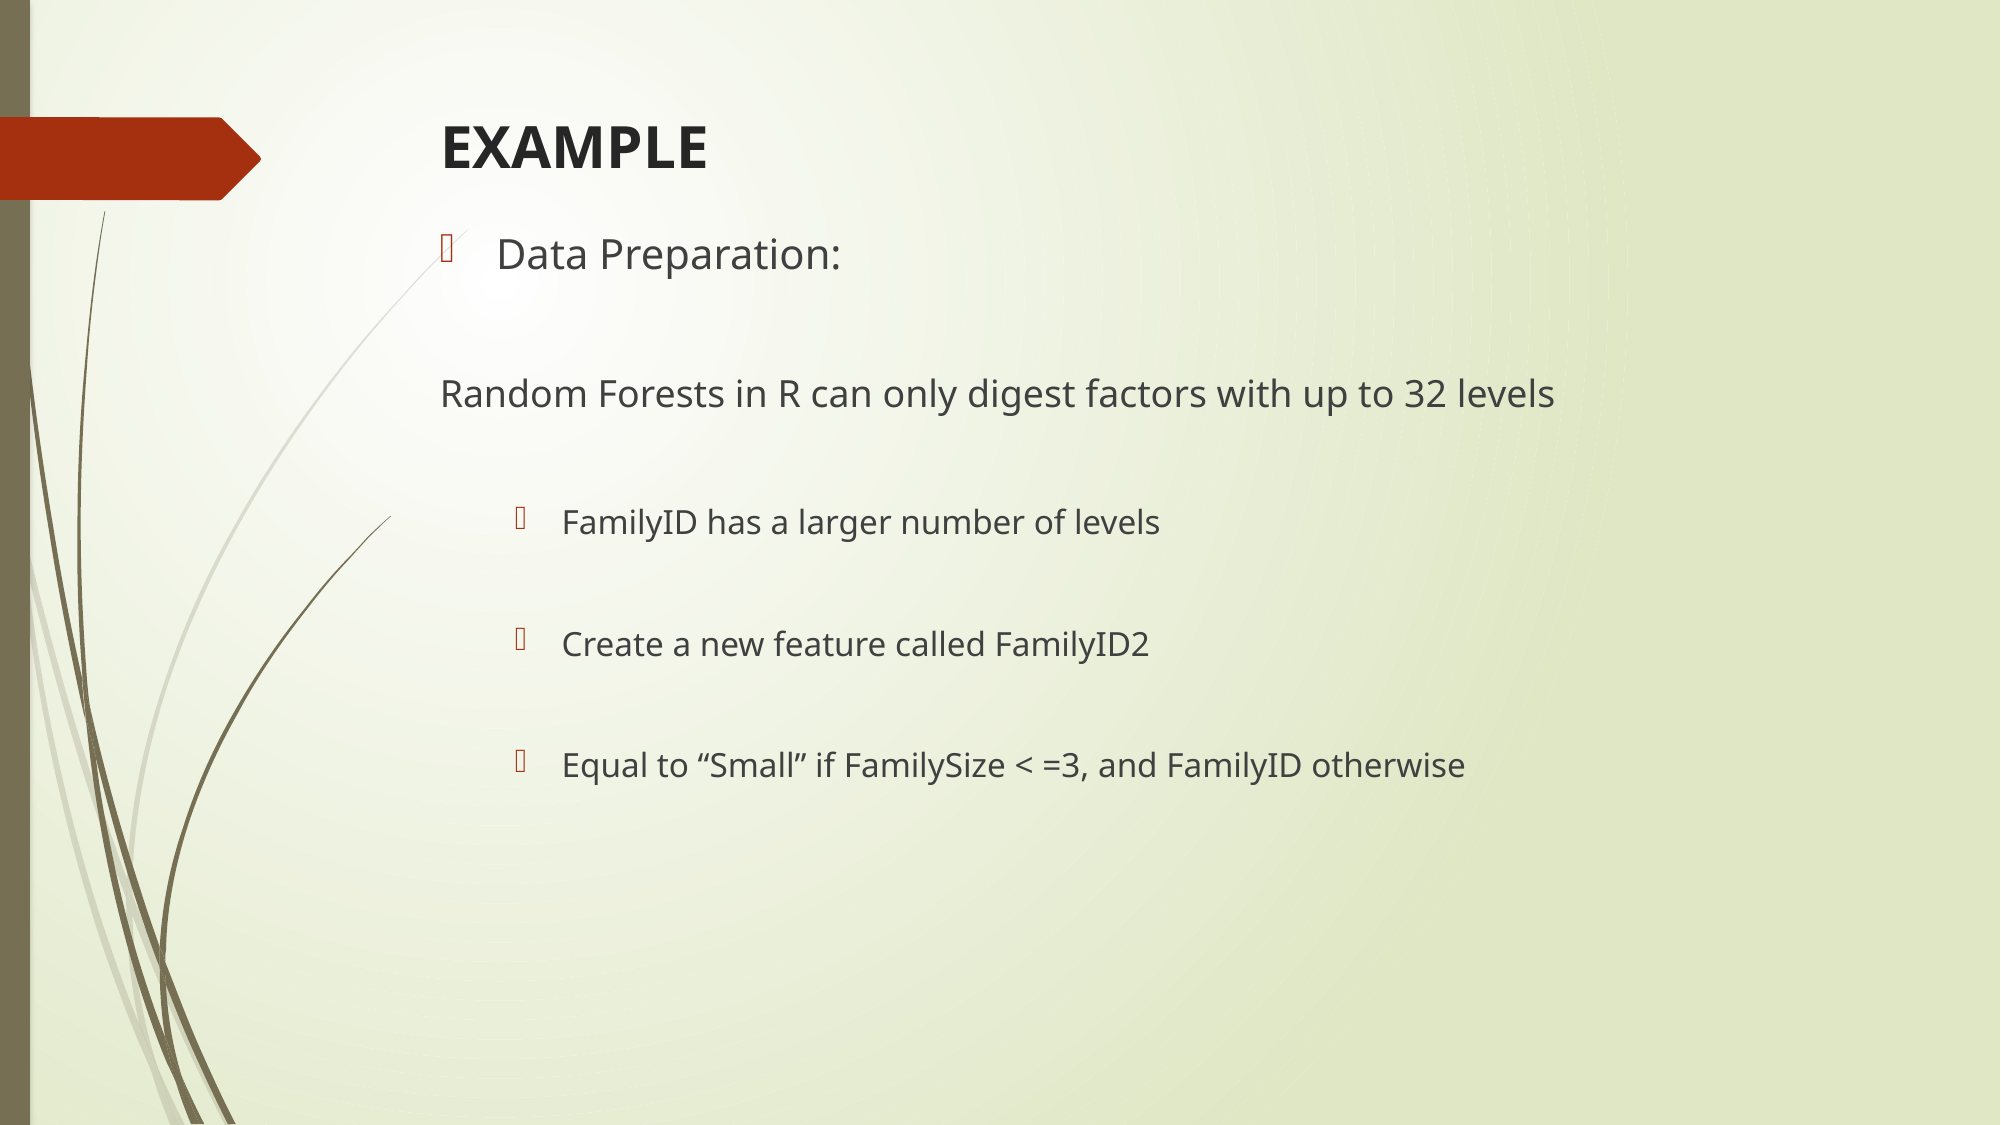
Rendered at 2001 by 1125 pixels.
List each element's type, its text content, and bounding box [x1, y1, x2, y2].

title EXAMPLE [425, 102, 1888, 208]
list Data Preparation: Random Forests in R can only digest factors with up to 32 levels FamilyID has a larger number of levels Create a new feature called FamilyID2 Equal to “Small” if FamilySize < =3, and FamilyID otherwise [424, 220, 1888, 970]
